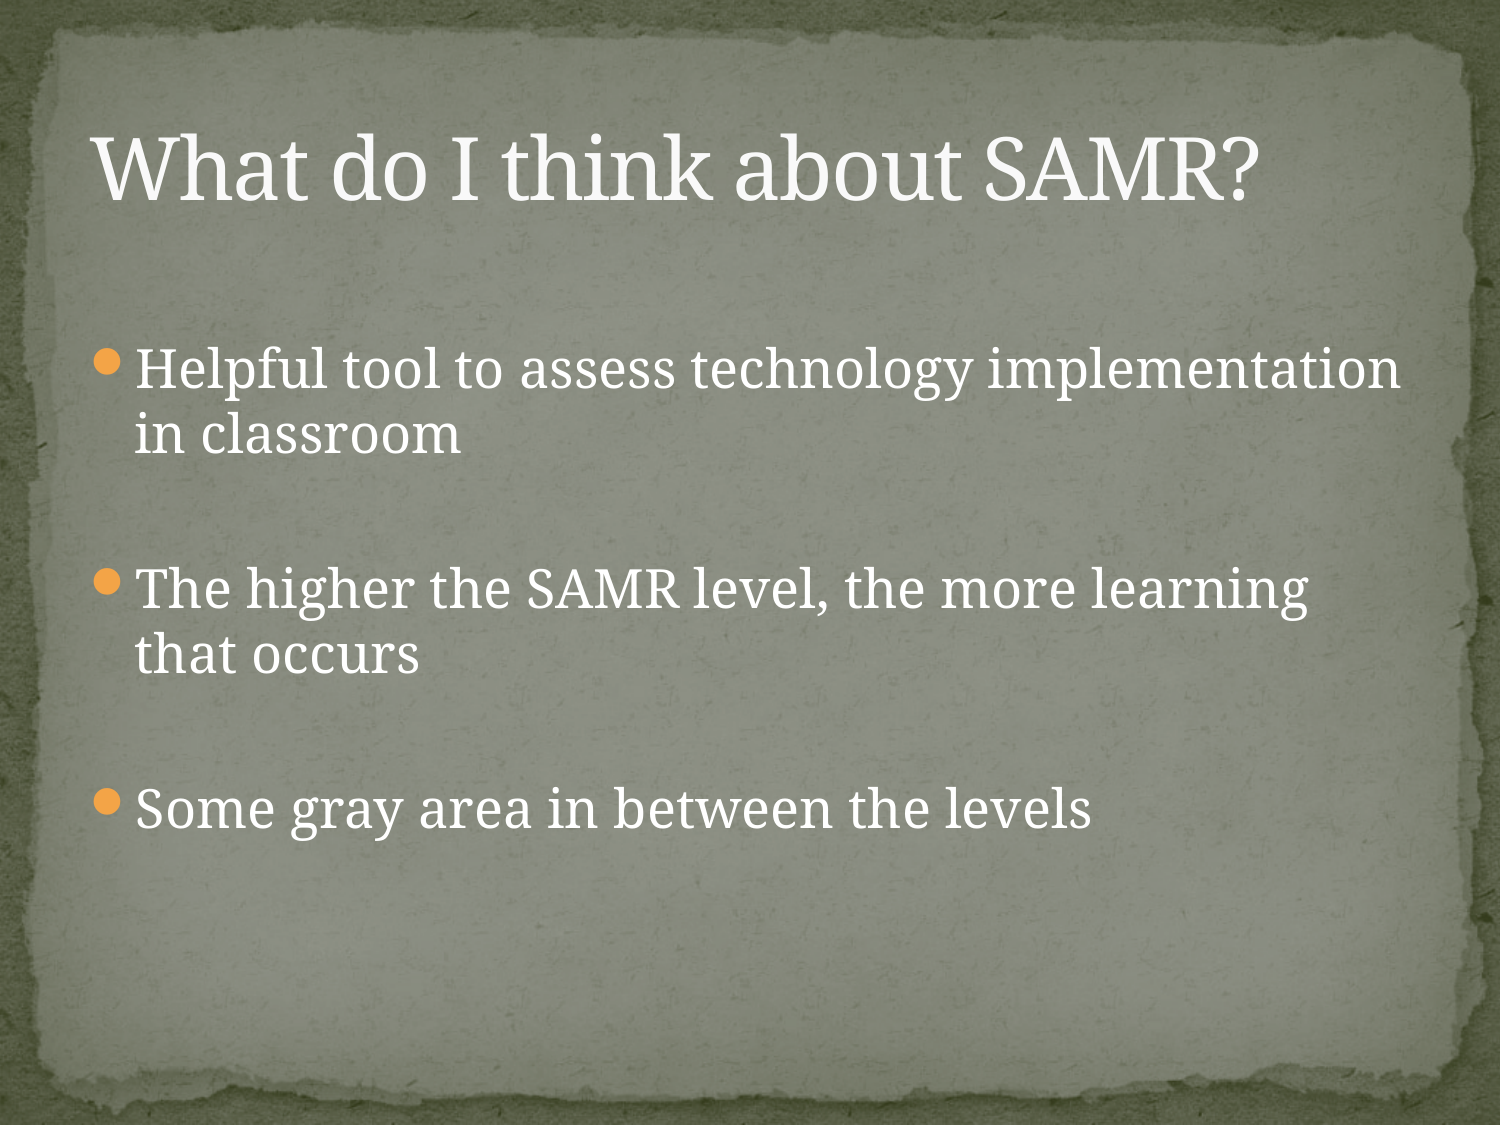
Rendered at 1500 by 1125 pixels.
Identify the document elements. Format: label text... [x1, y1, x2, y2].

title What do I think about SAMR? [74, 24, 1425, 225]
list Helpful tool to assess technology implementation in classroom The higher the SAMR level, the more learning that occurs Some gray area in between the levels [75, 249, 1425, 1000]
